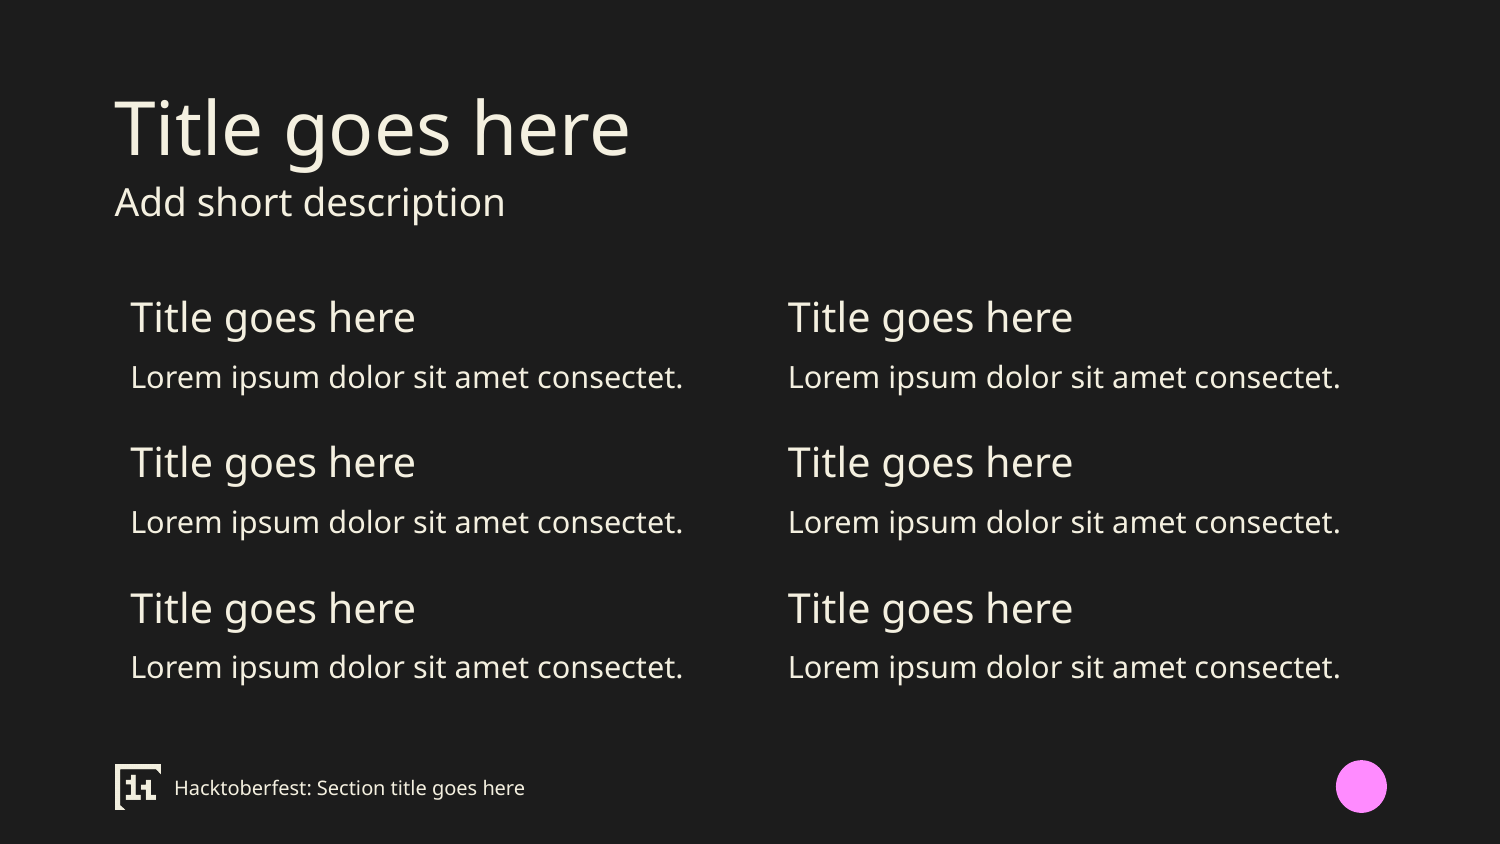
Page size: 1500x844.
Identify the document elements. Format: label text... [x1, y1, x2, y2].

text_box Title goes here [130, 578, 712, 632]
slide_number [1337, 526, 1386, 844]
text_box Lorem ipsum dolor sit amet consectet. [130, 501, 712, 540]
text_box Lorem ipsum dolor sit amet consectet. [787, 501, 1370, 540]
title Hacktoberfest: Section title goes here [173, 772, 1337, 801]
picture [114, 764, 161, 811]
text_box Title goes here [130, 433, 712, 487]
text_box Add short description [114, 176, 1357, 225]
text_box Lorem ipsum dolor sit amet consectet. [130, 647, 712, 686]
text_box Title goes here [130, 287, 712, 341]
text_box Title goes here [787, 287, 1370, 341]
text_box Lorem ipsum dolor sit amet consectet. [787, 647, 1370, 686]
text_box Title goes here [114, 76, 1357, 170]
text_box Title goes here [787, 433, 1370, 487]
text_box Lorem ipsum dolor sit amet consectet. [130, 356, 712, 395]
text_box Title goes here [787, 578, 1370, 632]
text_box Lorem ipsum dolor sit amet consectet. [787, 356, 1370, 395]
